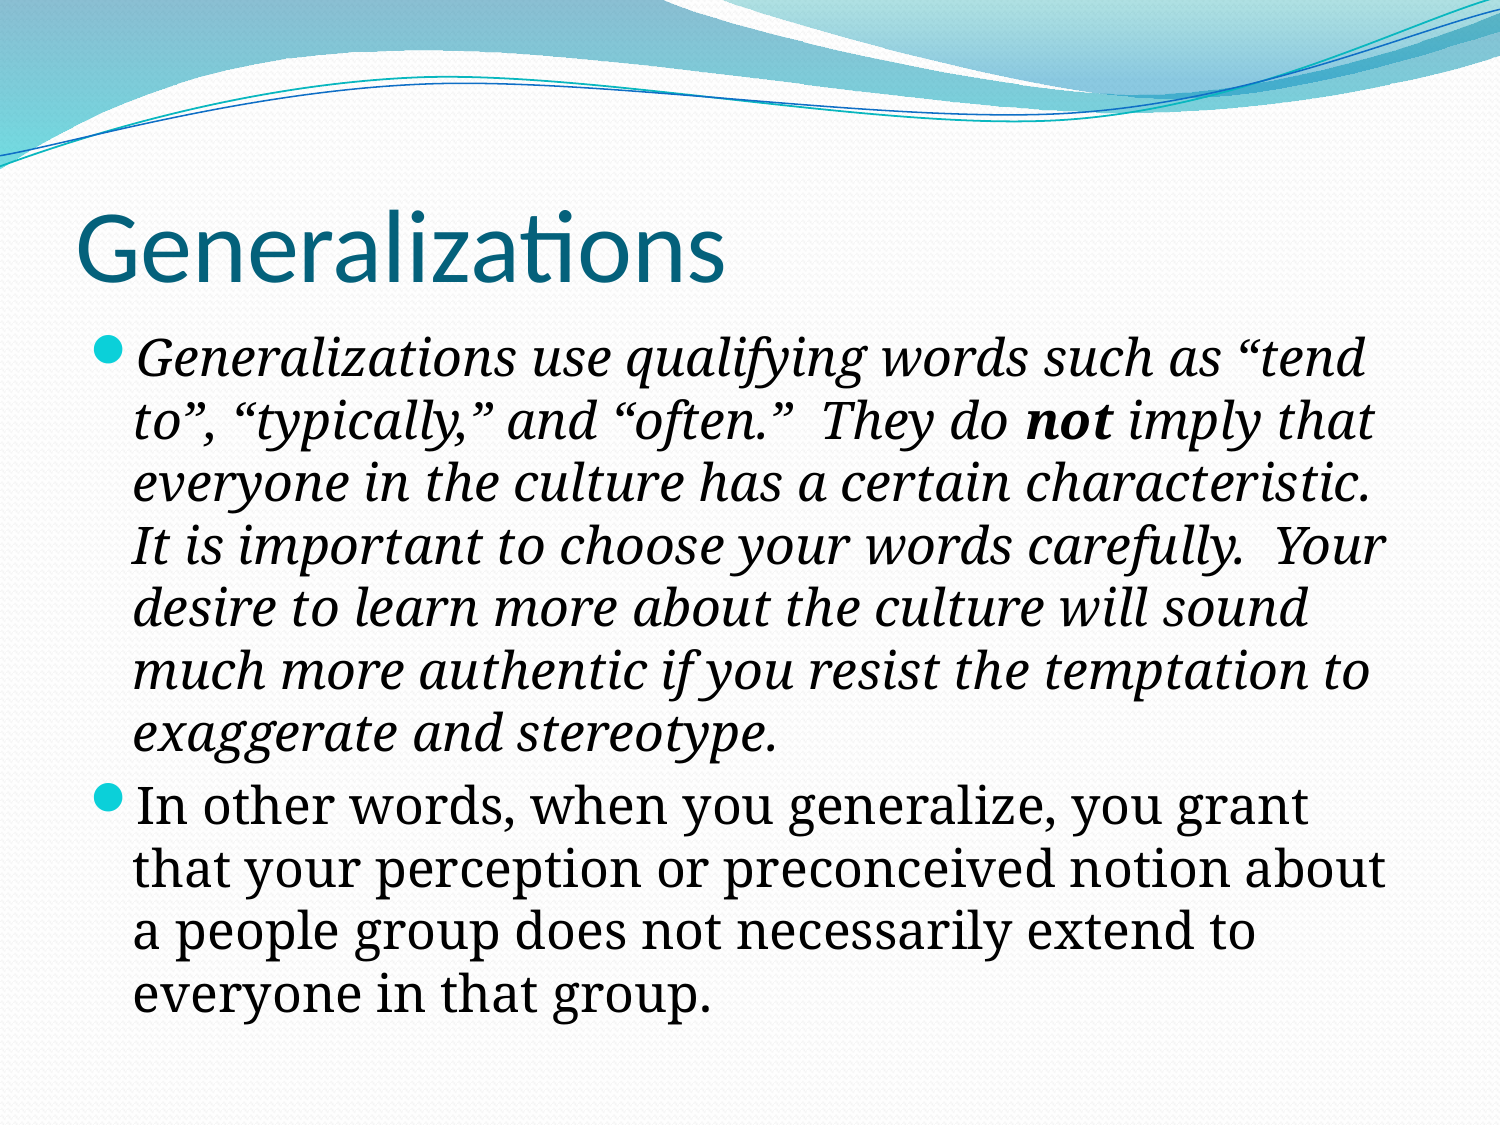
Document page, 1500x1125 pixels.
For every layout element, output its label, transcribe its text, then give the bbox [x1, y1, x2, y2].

list Generalizations use qualifying words such as “tend to”, “typically,” and “often.” They do not imply that everyone in the culture has a certain characteristic. It is important to choose your words carefully. Your desire to learn more about the culture will sound much more authentic if you resist the temptation to exaggerate and stereotype. In other words, when you generalize, you grant that your perception or preconceived notion about a people group does not necessarily extend to everyone in that group. [75, 317, 1425, 1038]
title Generalizations [75, 115, 1425, 303]
